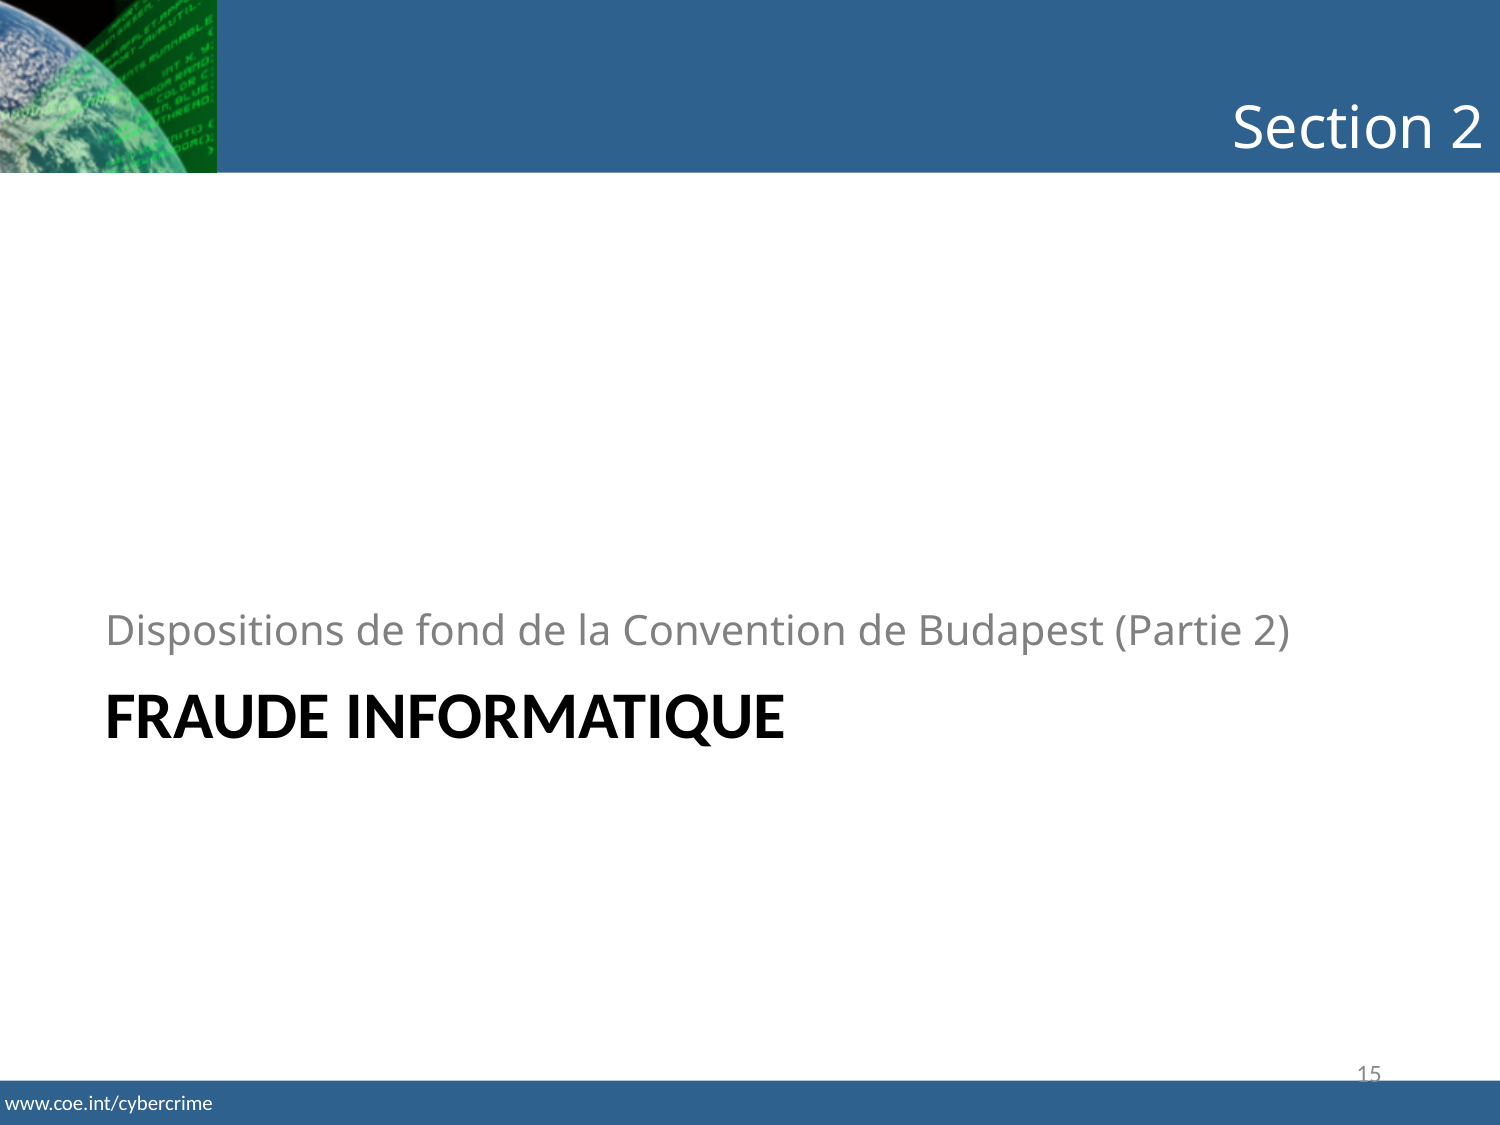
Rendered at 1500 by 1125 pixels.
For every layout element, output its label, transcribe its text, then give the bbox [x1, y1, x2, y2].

slide_number 15 [1059, 1042, 1397, 1103]
picture [0, 0, 217, 173]
title Fraude informatique [90, 674, 1385, 920]
list Dispositions de fond de la Convention de Budapest (Partie 2) [90, 601, 1385, 674]
list Section 2 [461, 0, 1500, 170]
